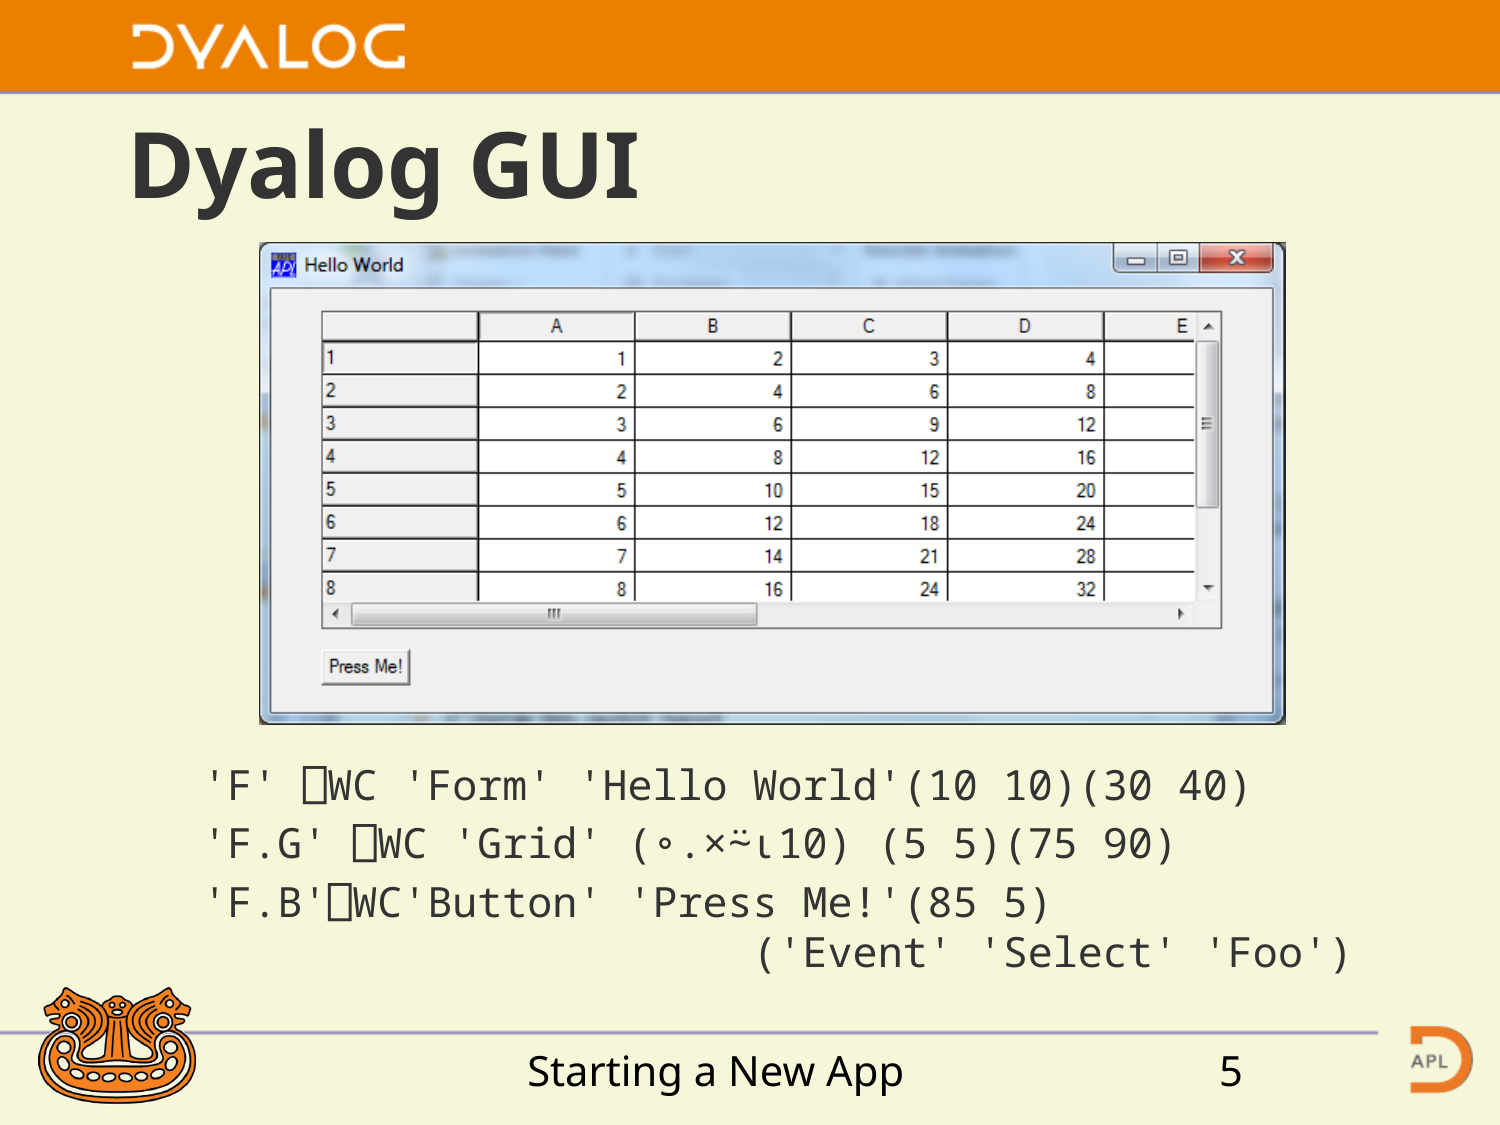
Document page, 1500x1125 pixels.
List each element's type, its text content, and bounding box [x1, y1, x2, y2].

title Dyalog GUI [112, 99, 1388, 288]
list 'F' ⎕WC 'Form' 'Hello World'(10 10)(30 40) 'F.G' ⎕WC 'Grid' (∘.×⍨⍳10) (5 5)(75 90) 'F.B'⎕WC'Button' 'Press Me!'(85 5) ('Event' 'Select' 'Foo') [112, 751, 1388, 1000]
slide_number [112, 1037, 425, 1113]
picture [0, 0, 1500, 1125]
footer Starting a New App [512, 1037, 988, 1113]
slide_number 5 [1074, 1037, 1388, 1113]
